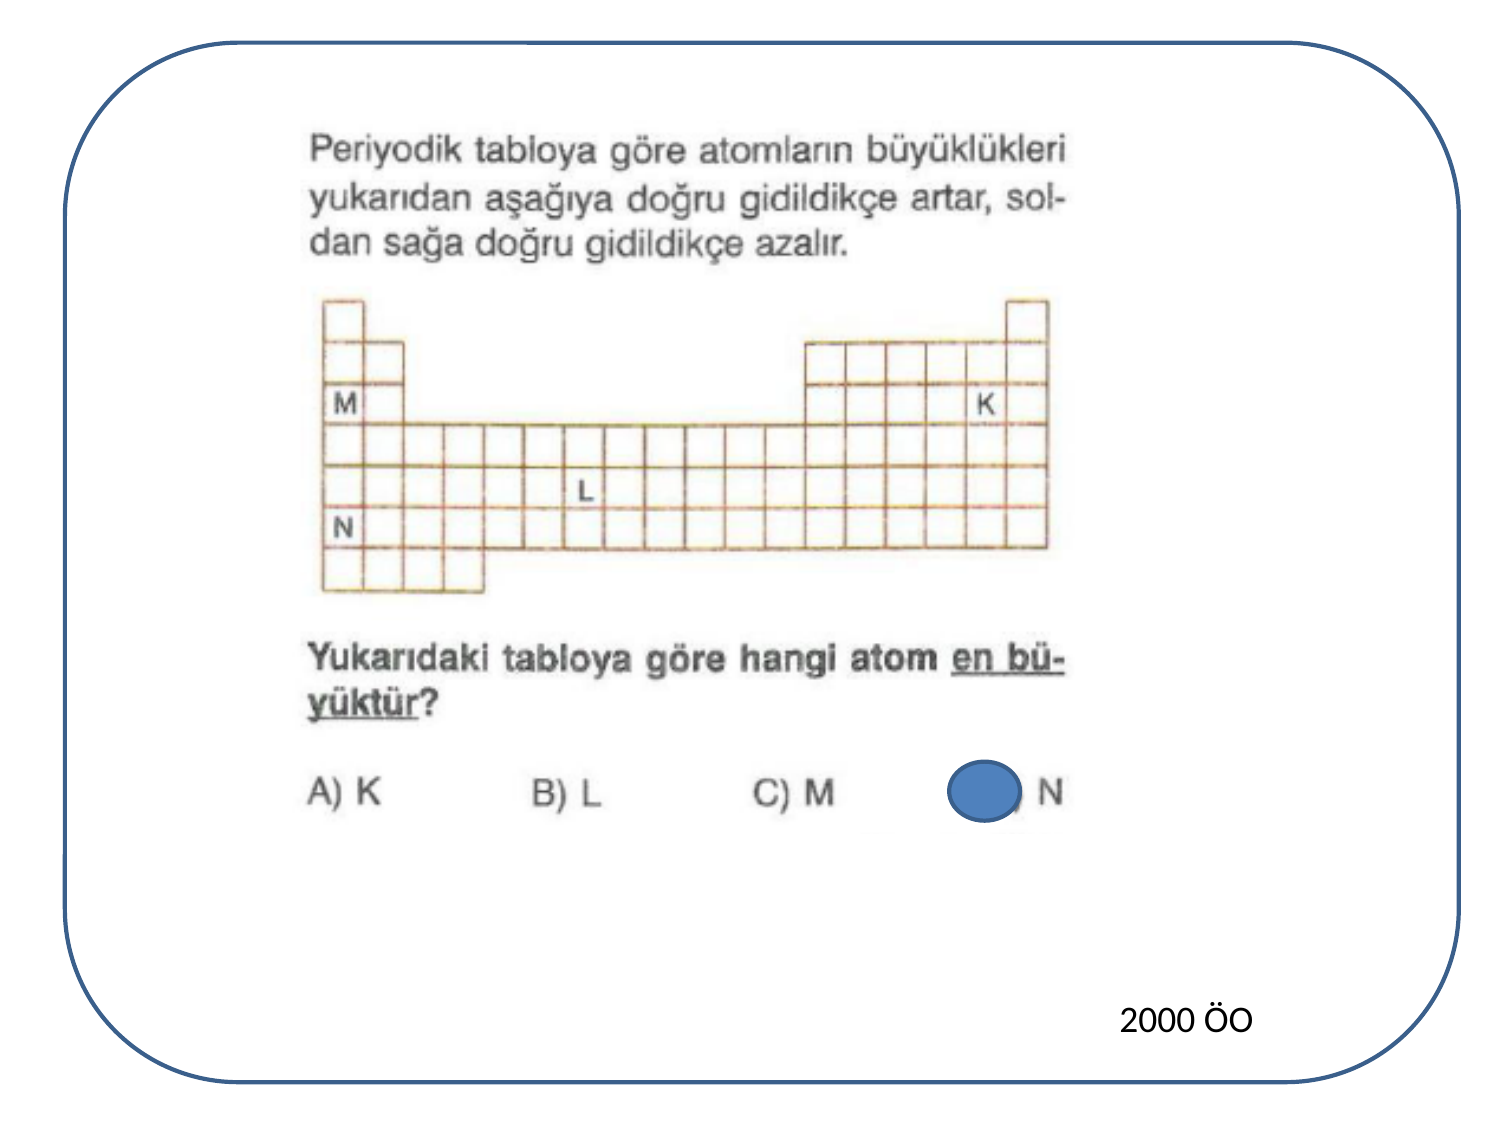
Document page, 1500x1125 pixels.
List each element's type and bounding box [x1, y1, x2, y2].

picture [292, 105, 1170, 834]
text_box [62, 40, 1461, 1085]
